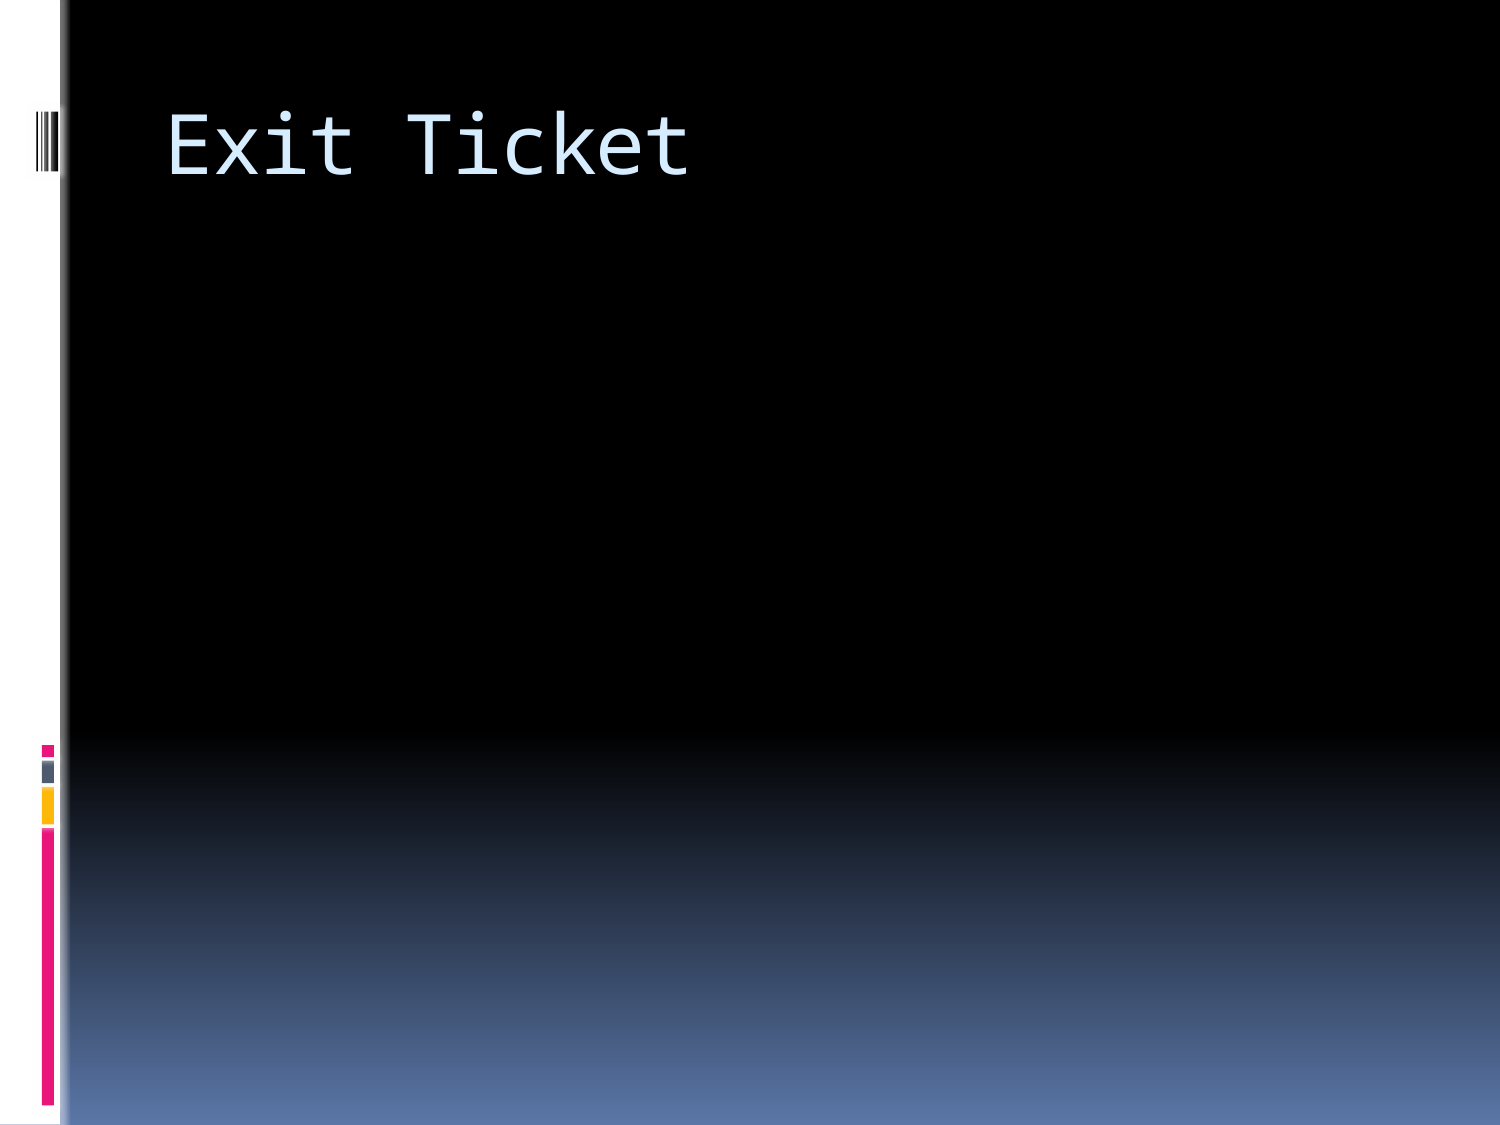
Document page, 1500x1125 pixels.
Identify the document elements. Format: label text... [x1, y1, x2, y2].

title Exit Ticket [150, 83, 1425, 234]
